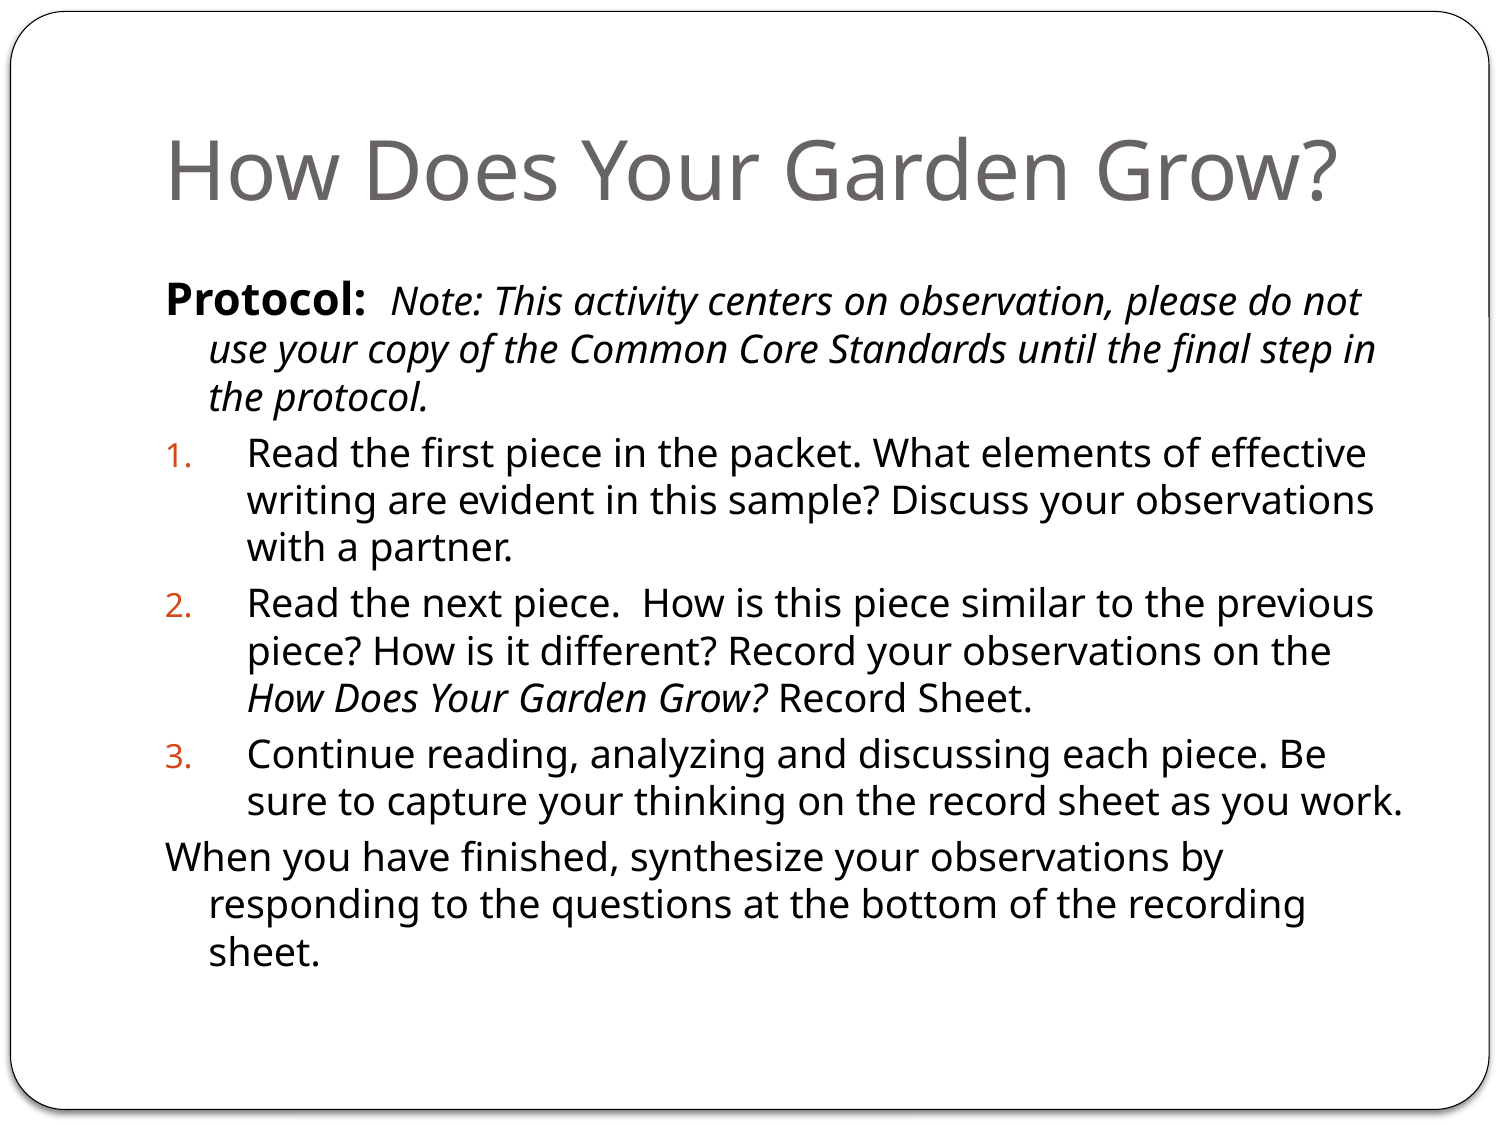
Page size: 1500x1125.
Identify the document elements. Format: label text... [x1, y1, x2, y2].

title How Does Your Garden Grow? [150, 45, 1425, 233]
list Protocol: Note: This activity centers on observation, please do not use your copy of the Common Core Standards until the final step in the protocol. Read the first piece in the packet. What elements of effective writing are evident in this sample? Discuss your observations with a partner. Read the next piece. How is this piece similar to the previous piece? How is it different? Record your observations on the How Does Your Garden Grow? Record Sheet. Continue reading, analyzing and discussing each piece. Be sure to capture your thinking on the record sheet as you work. When you have finished, synthesize your observations by responding to the questions at the bottom of the recording sheet. [150, 262, 1425, 1013]
